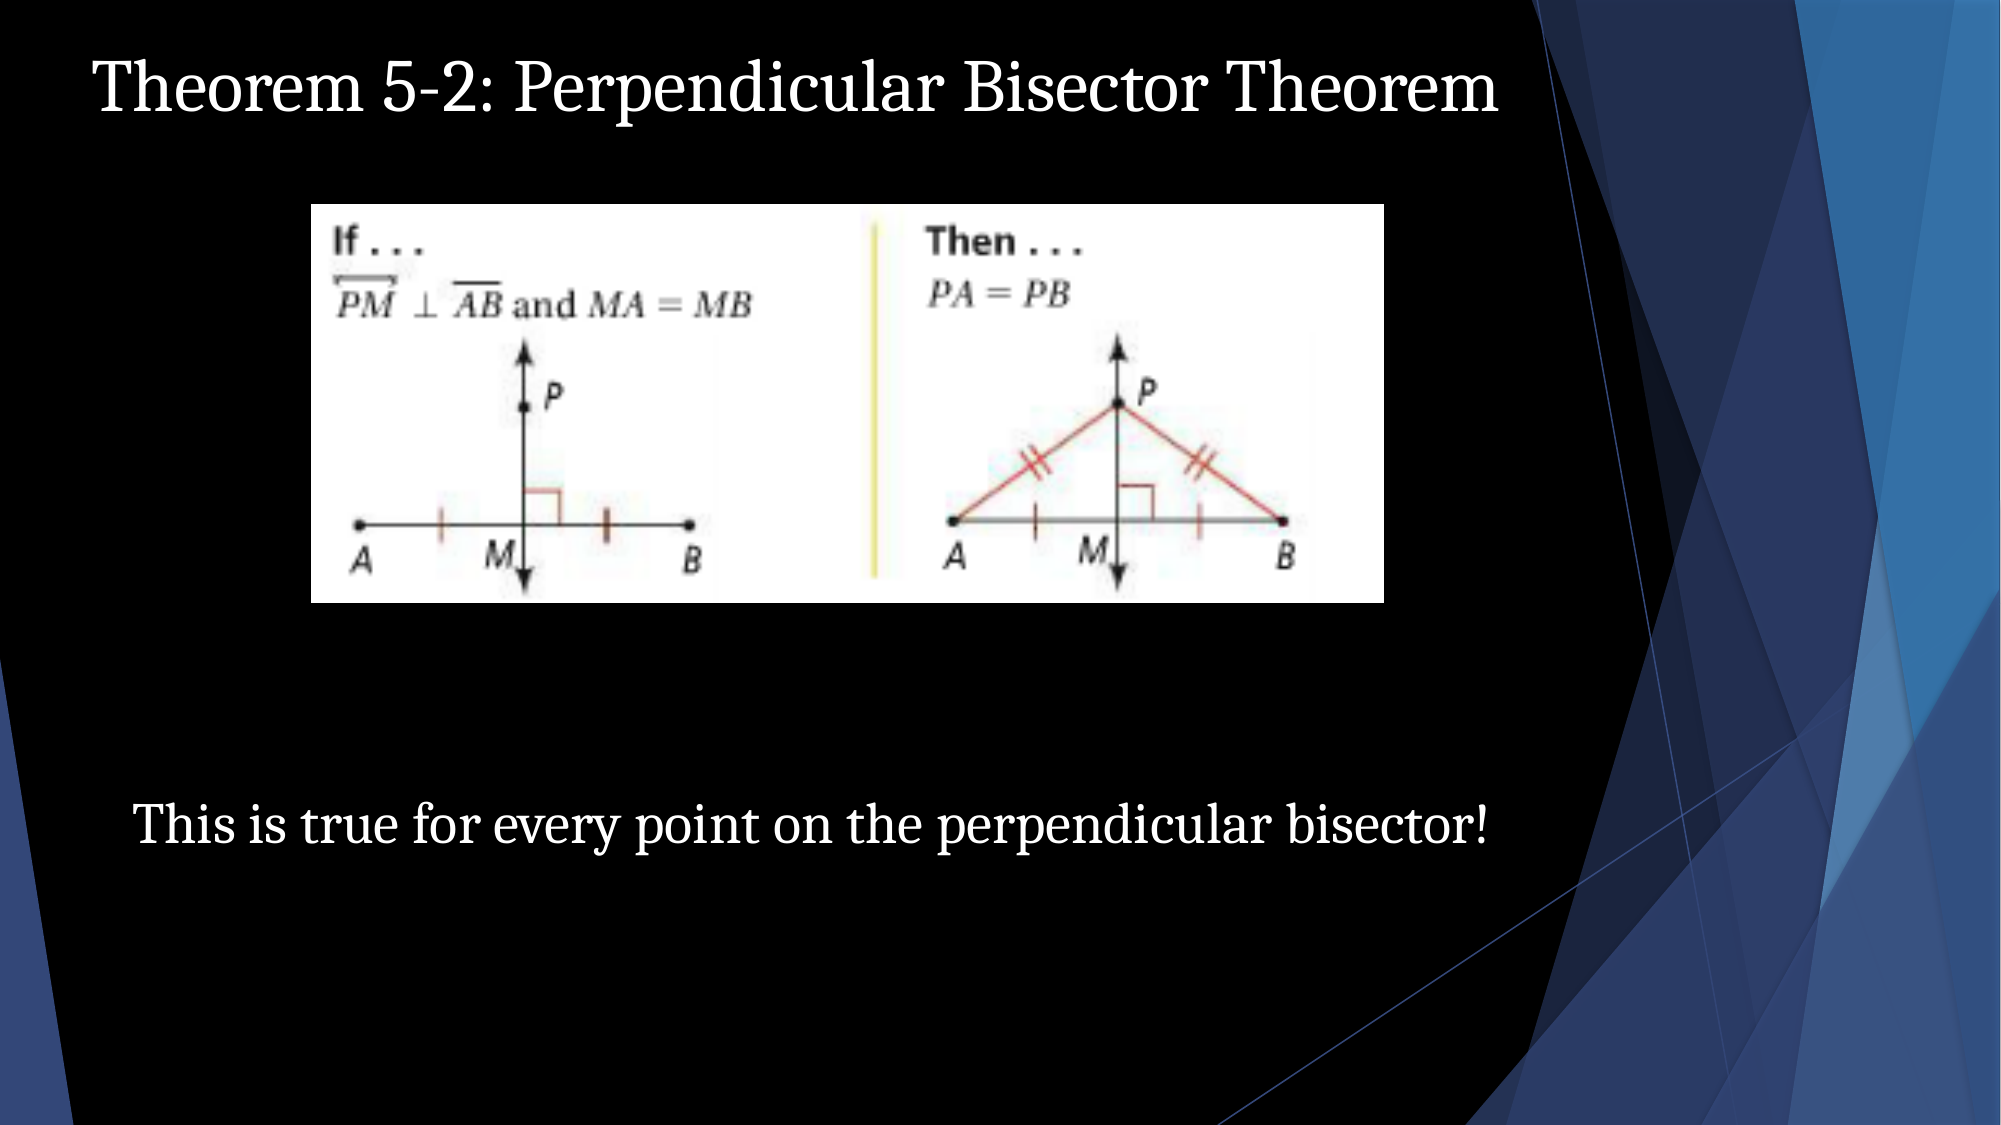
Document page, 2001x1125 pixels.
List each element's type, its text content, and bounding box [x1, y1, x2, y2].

text_box This is true for every point on the perpendicular bisector! [116, 776, 1508, 864]
title Theorem 5-2: Perpendicular Bisector Theorem [76, 29, 1620, 246]
picture [311, 204, 1385, 603]
